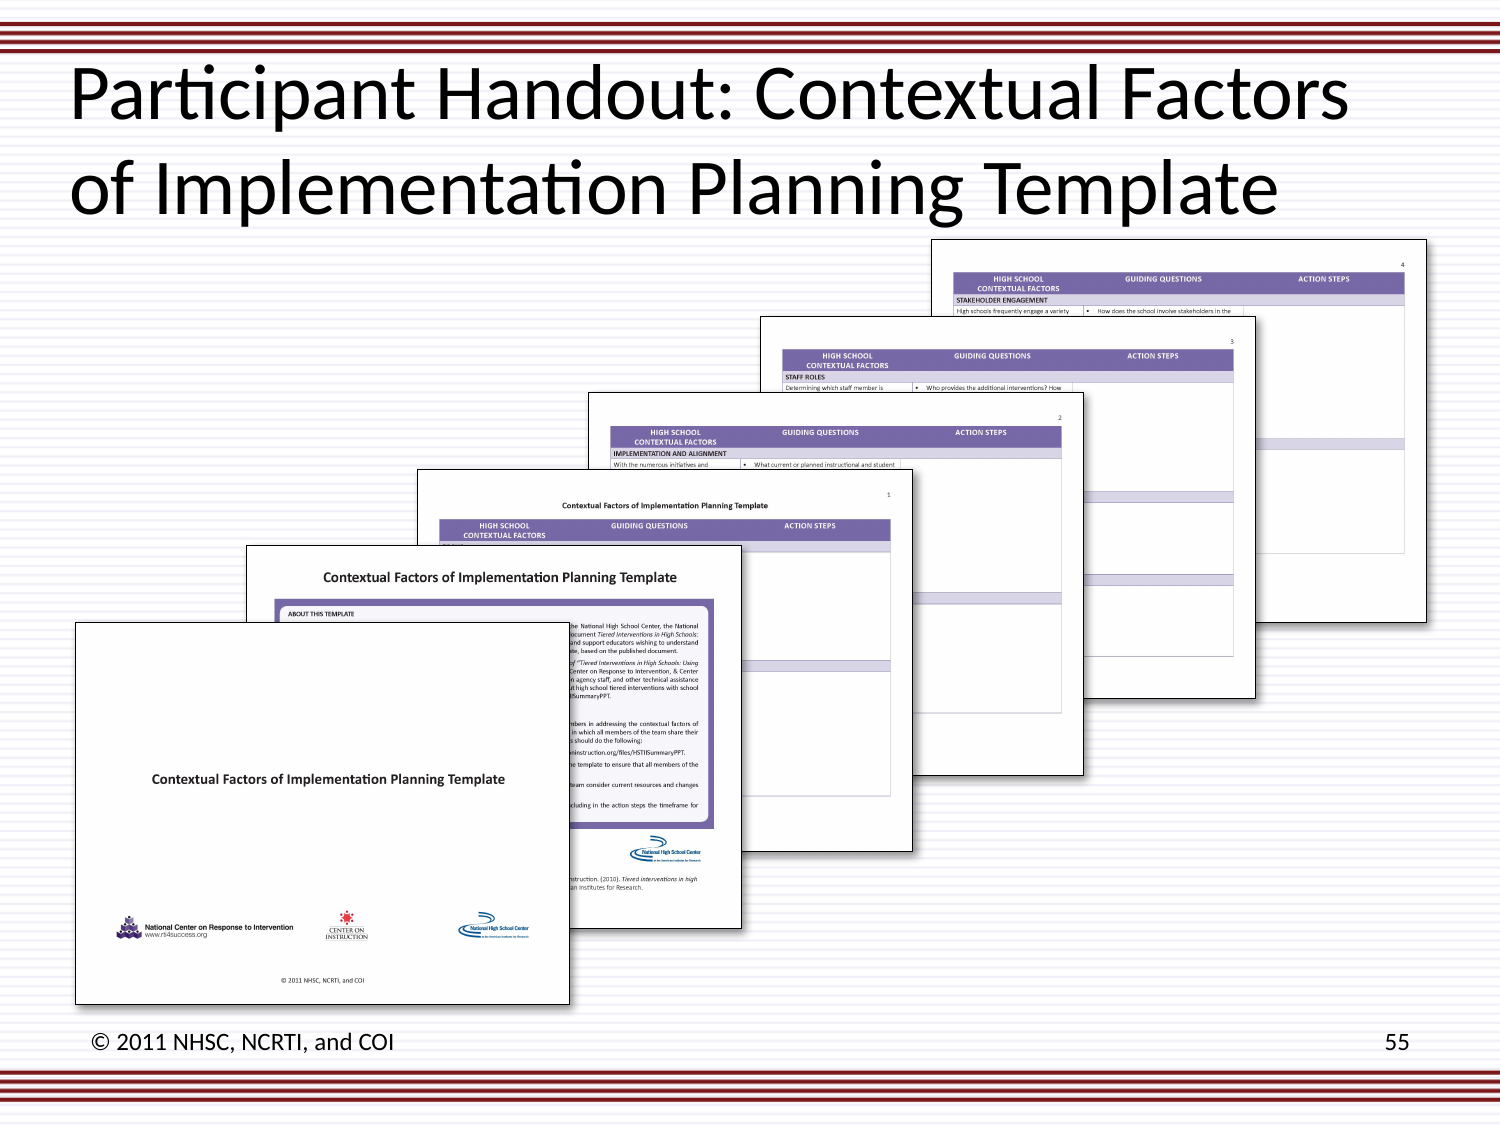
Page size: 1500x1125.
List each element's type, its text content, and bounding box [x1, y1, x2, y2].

slide_number 55 [1074, 1010, 1425, 1071]
title Participant Handout: Contextual Factors of Implementation Planning Template [53, 53, 1405, 217]
footer © 2011 NHSC, NCRTI, and COI [75, 1014, 550, 1071]
picture [0, 0, 1500, 1125]
